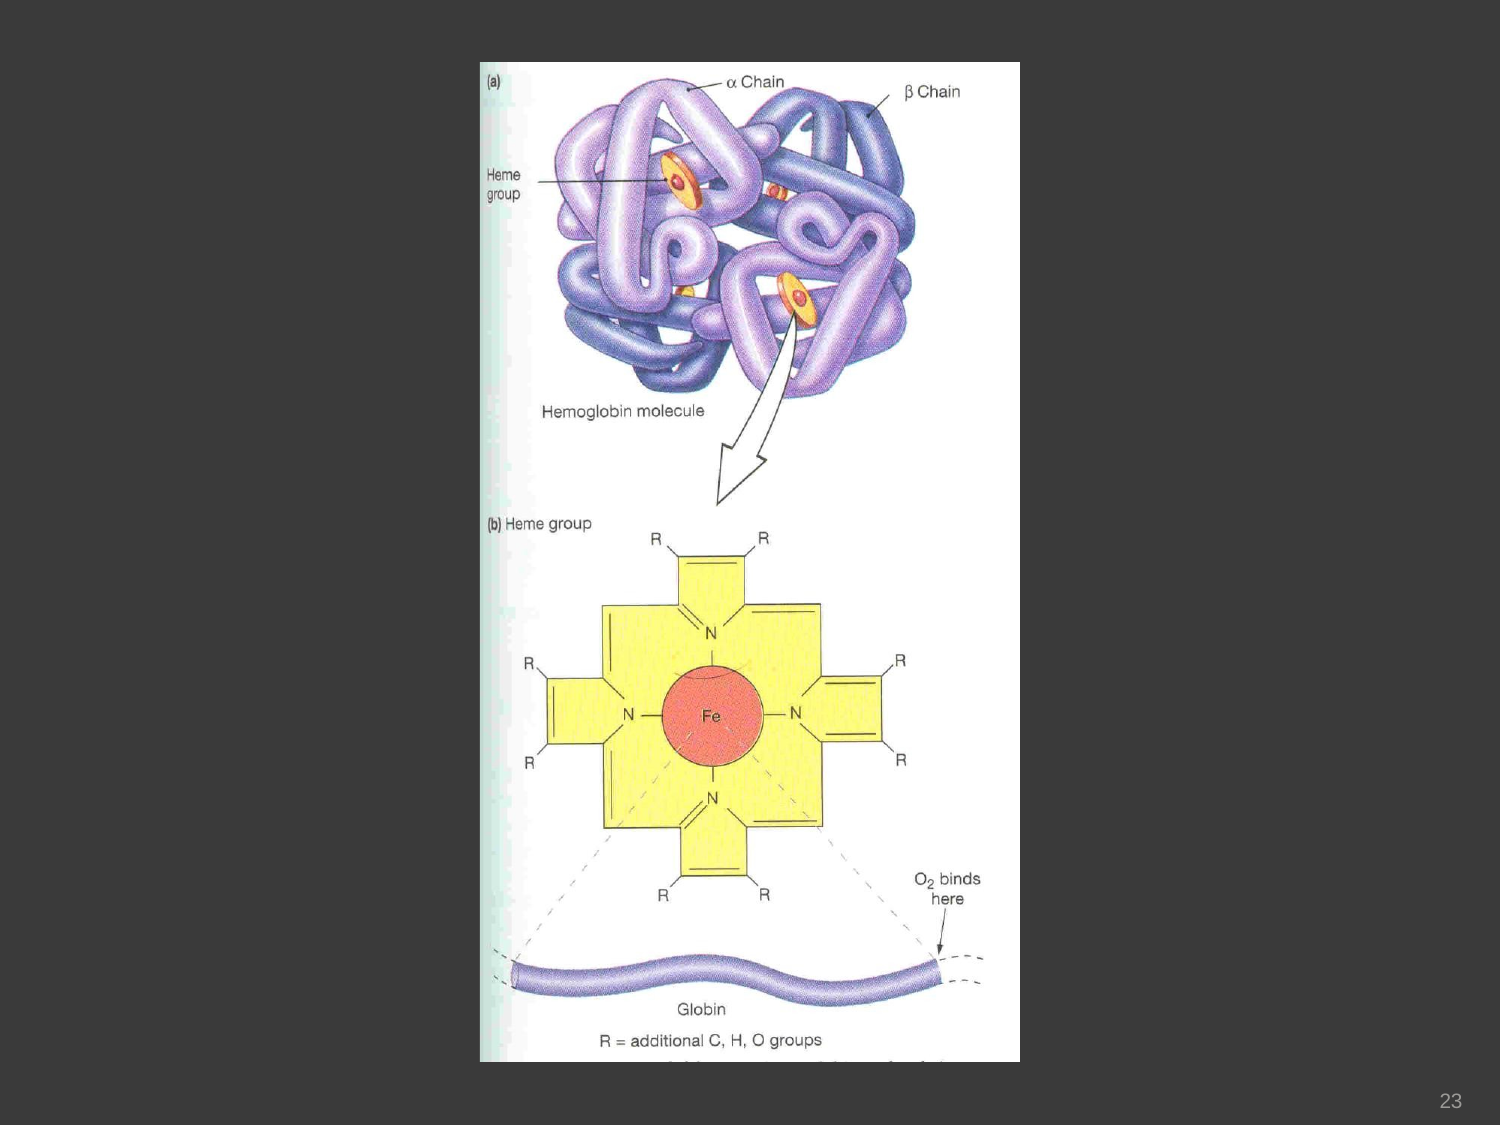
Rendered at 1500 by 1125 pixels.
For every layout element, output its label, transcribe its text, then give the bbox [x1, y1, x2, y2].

text_box [479, 62, 1020, 1062]
text_box 23 [1437, 1089, 1465, 1113]
